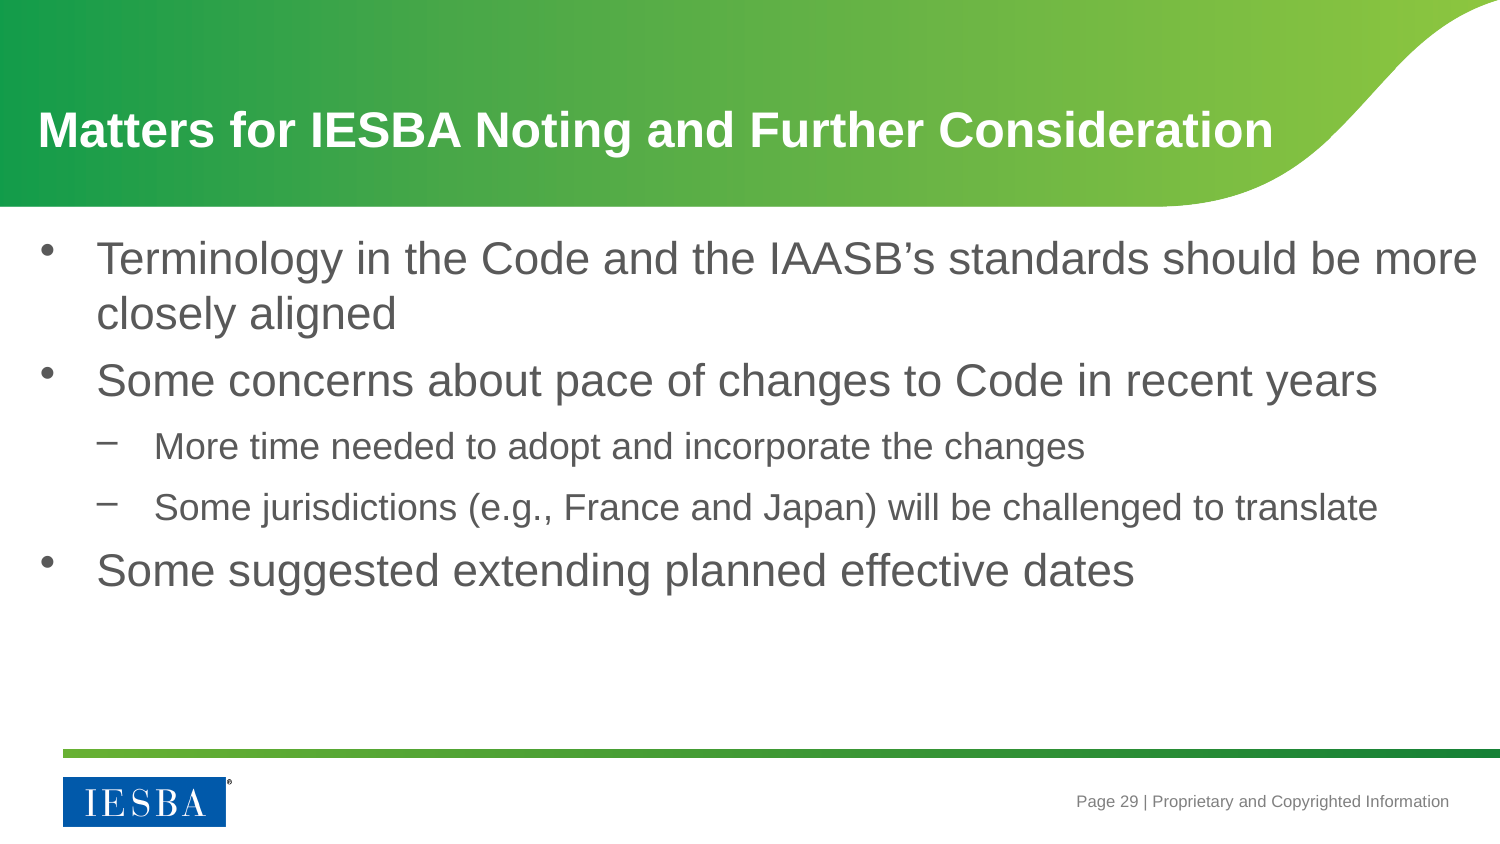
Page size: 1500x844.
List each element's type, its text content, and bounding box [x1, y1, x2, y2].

picture [63, 777, 232, 827]
picture [0, 0, 1500, 207]
title Matters for IESBA Noting and Further Consideration [37, 94, 1313, 161]
list Terminology in the Code and the IAASB’s standards should be more closely aligned Some concerns about pace of changes to Code in recent years More time needed to adopt and incorporate the changes Some jurisdictions (e.g., France and Japan) will be challenged to translate Some suggested extending planned effective dates [24, 220, 1500, 724]
